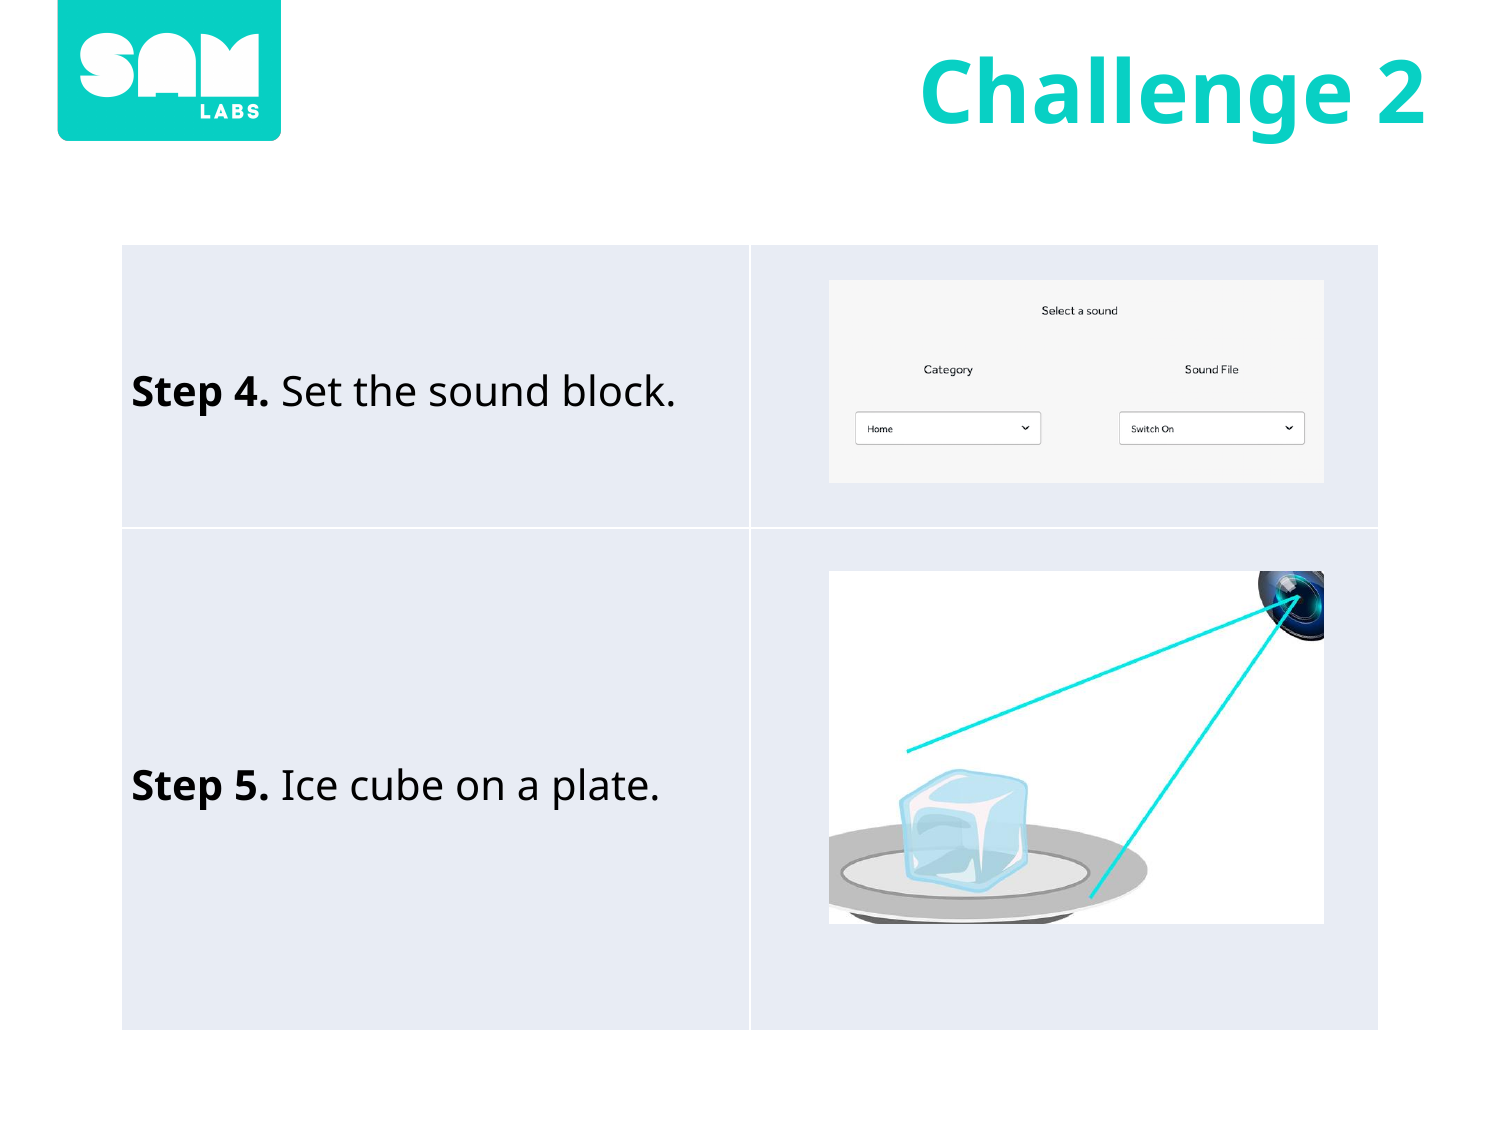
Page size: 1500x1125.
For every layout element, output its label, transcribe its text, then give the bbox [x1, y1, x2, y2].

text_box Challenge 2 [286, 39, 1427, 142]
picture [829, 571, 1325, 924]
table_header [751, 245, 1378, 527]
table_cell Step 5. Ice cube on a plate. [122, 529, 749, 1030]
table_header Step 4. Set the sound block. [122, 245, 749, 527]
picture [829, 280, 1325, 483]
table_cell [751, 529, 1378, 1030]
picture [0, 0, 281, 142]
